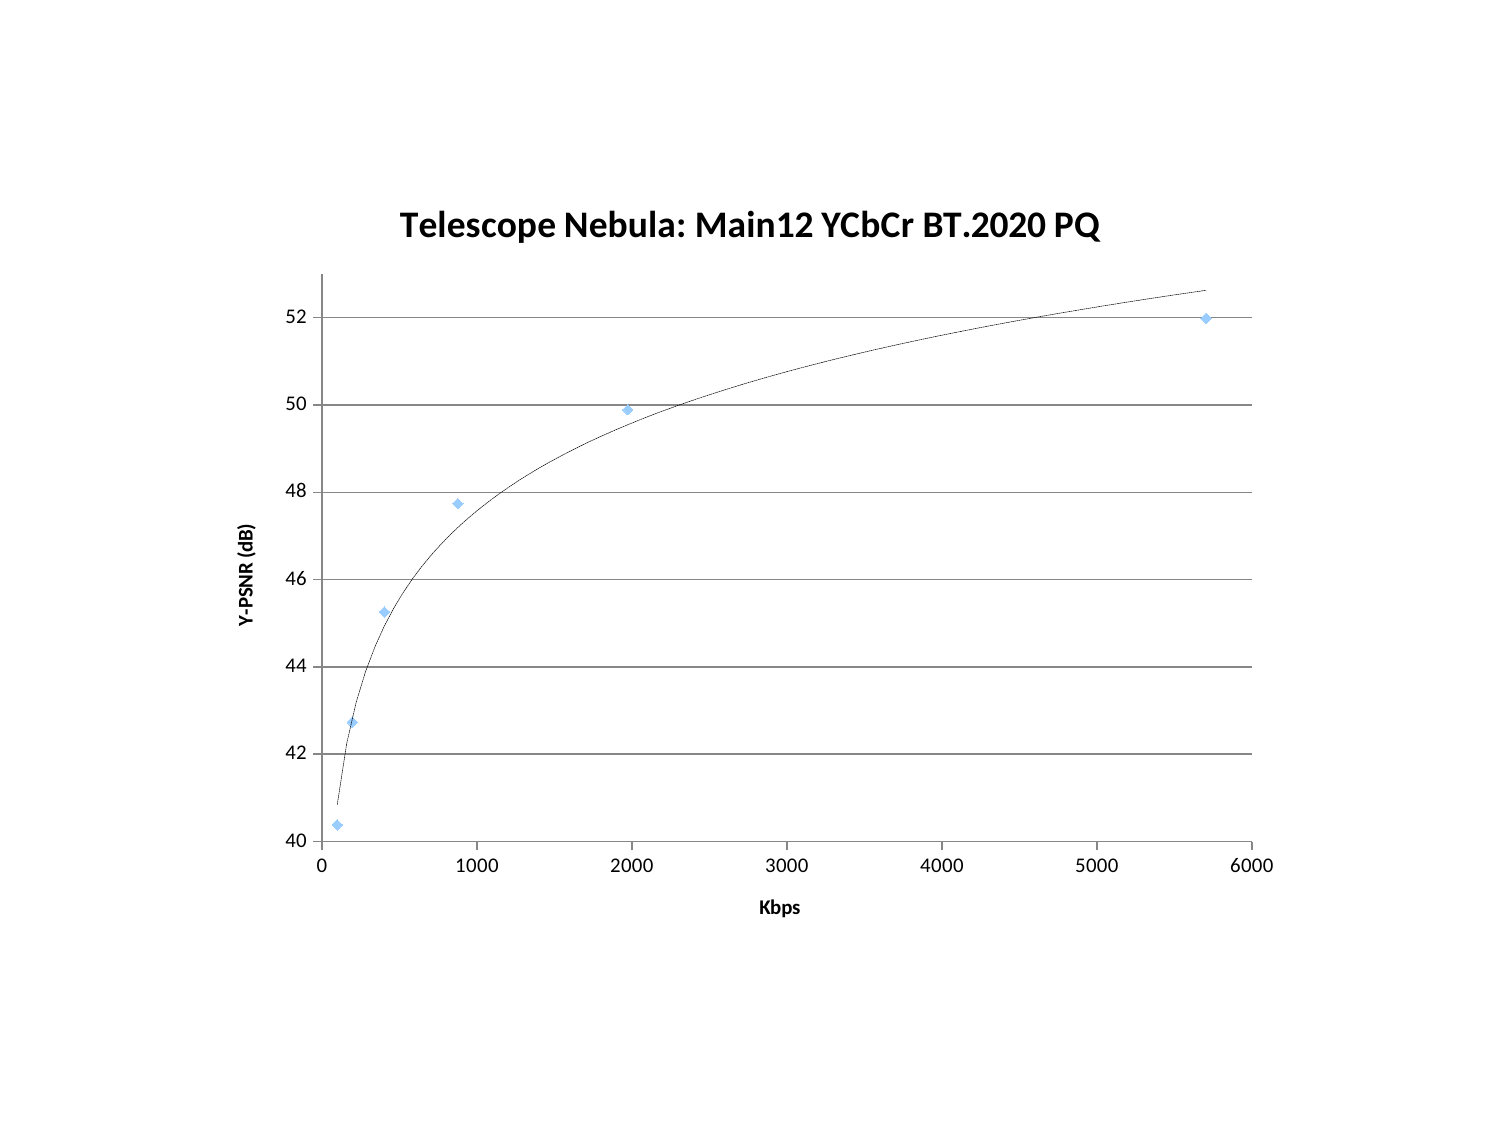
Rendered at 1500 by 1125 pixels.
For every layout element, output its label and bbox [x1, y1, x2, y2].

chart [203, 174, 1296, 951]
